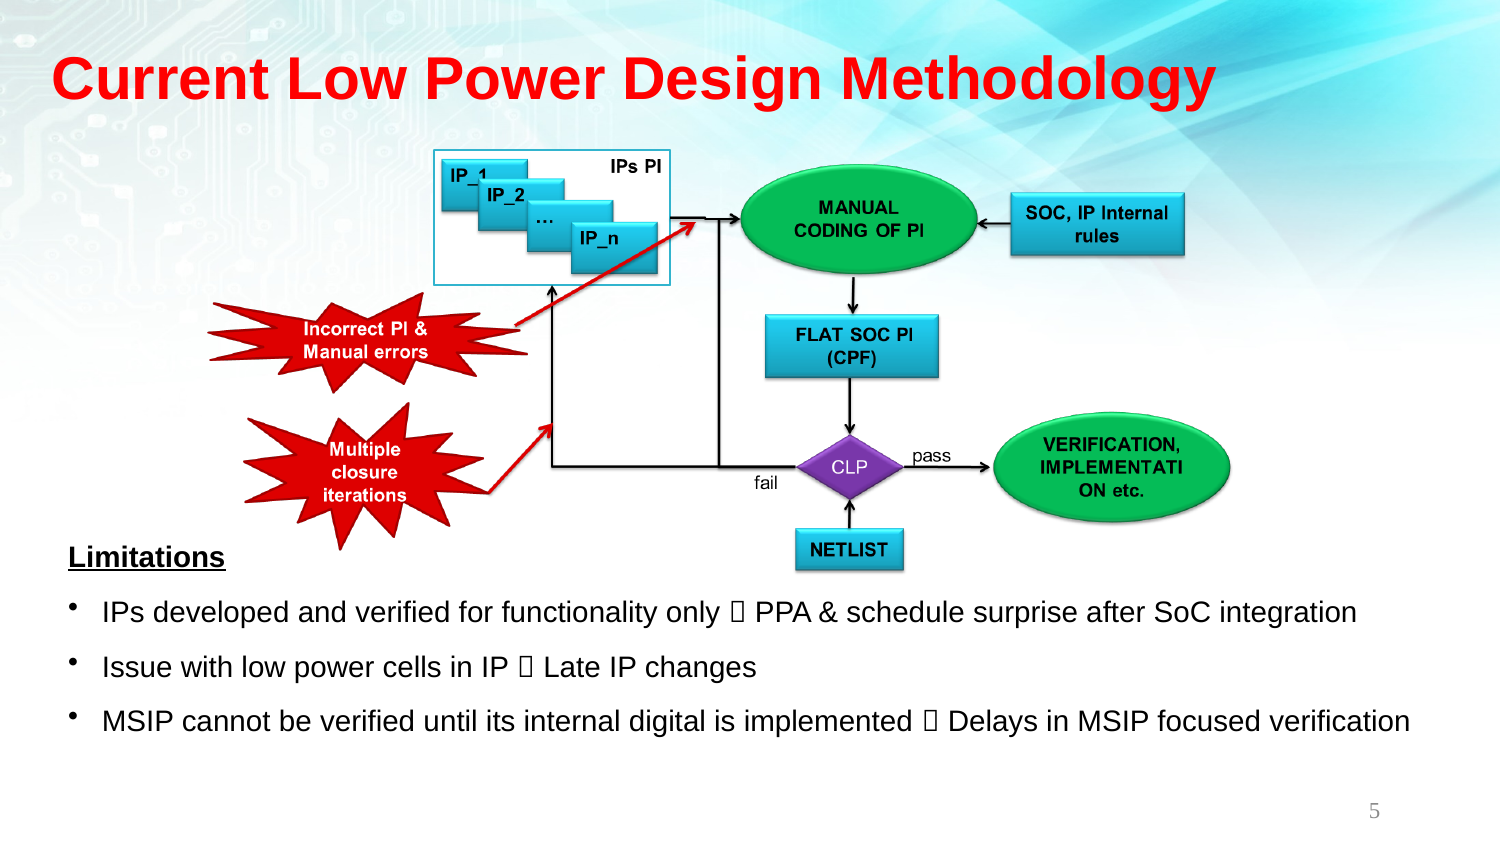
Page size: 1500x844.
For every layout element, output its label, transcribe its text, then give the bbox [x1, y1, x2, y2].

picture [0, 0, 1500, 633]
list Limitations IPs developed and verified for functionality only  PPA & schedule surprise after SoC integration Issue with low power cells in IP  Late IP changes MSIP cannot be verified until its internal digital is implemented  Delays in MSIP focused verification [54, 531, 1444, 760]
slide_number 5 [1075, 782, 1394, 836]
title Current Low Power Design Methodology [38, 31, 1426, 132]
